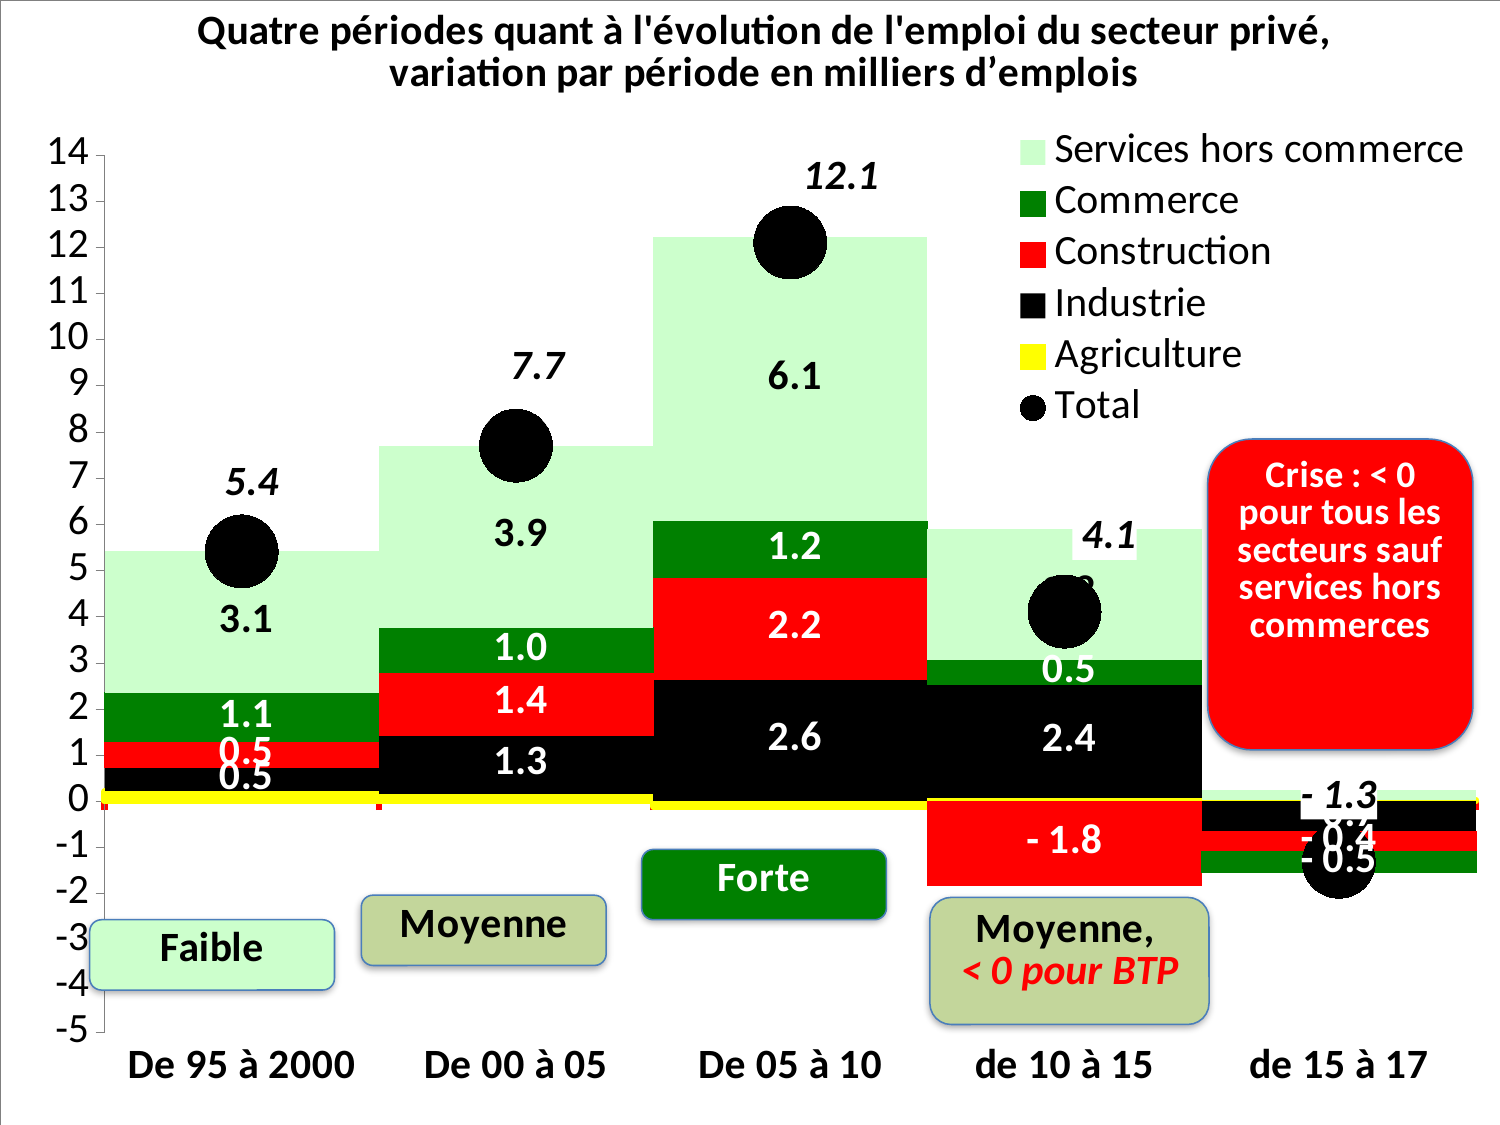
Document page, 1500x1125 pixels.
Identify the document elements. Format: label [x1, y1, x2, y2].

chart [0, 0, 1500, 1125]
